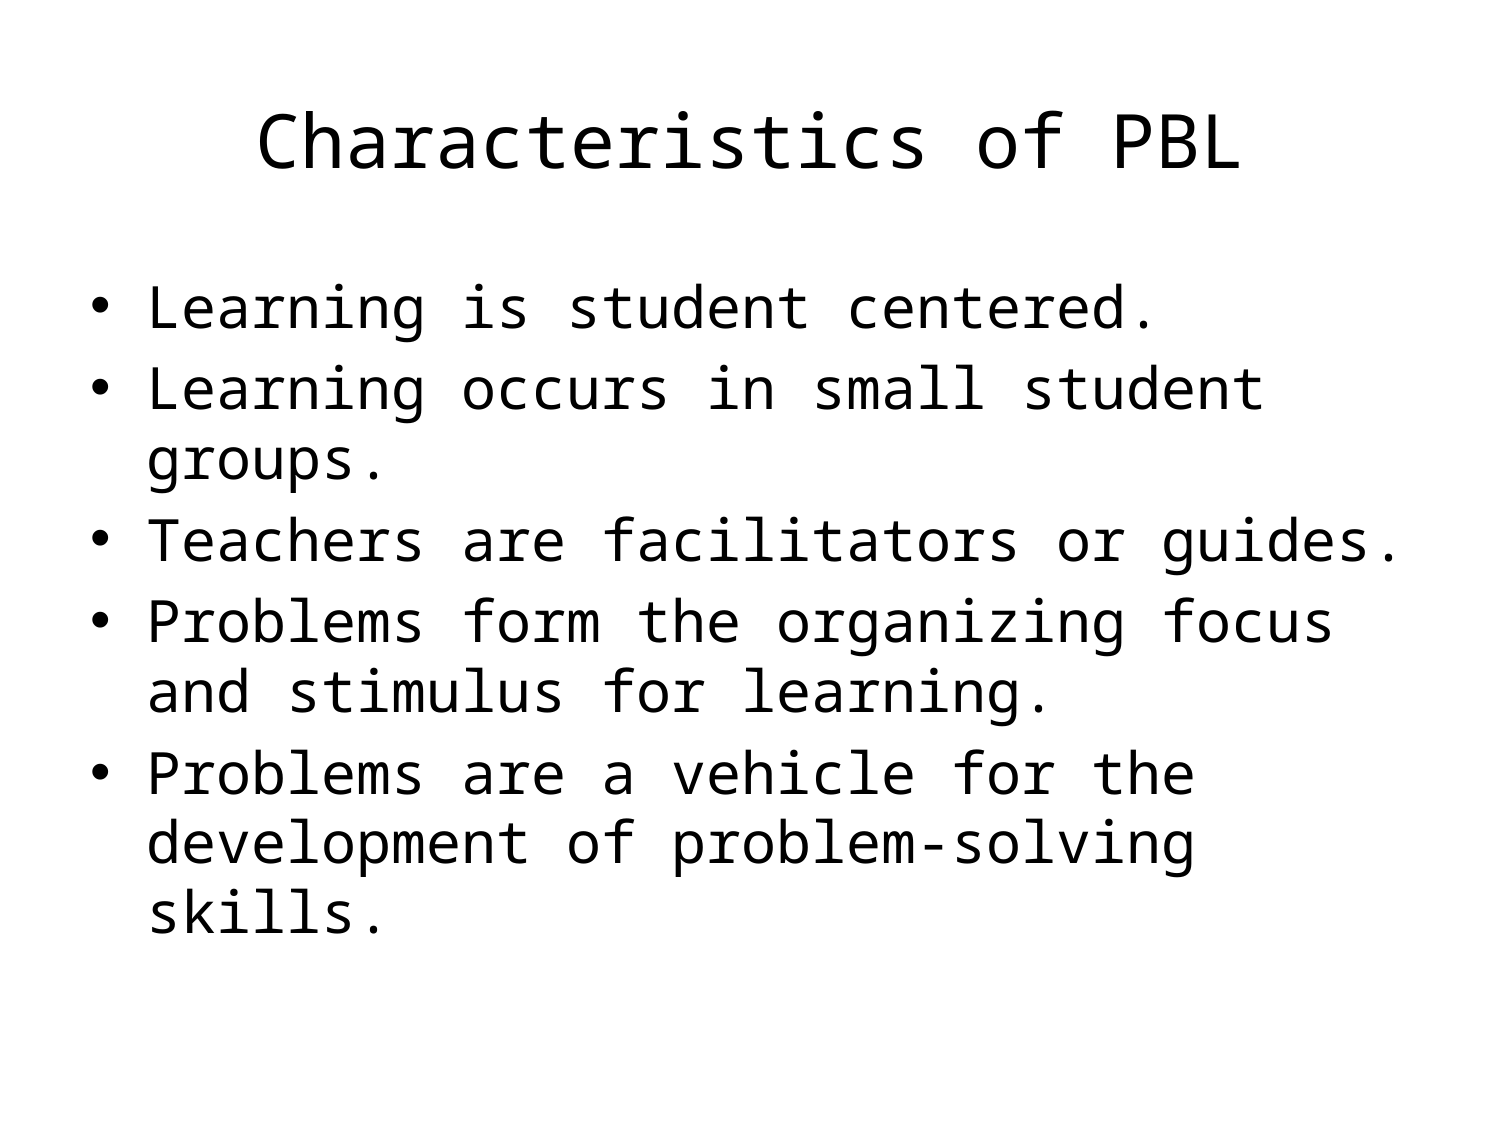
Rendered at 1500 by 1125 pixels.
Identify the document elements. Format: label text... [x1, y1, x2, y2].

list Learning is student centered. Learning occurs in small student groups. Teachers are facilitators or guides. Problems form the organizing focus and stimulus for learning. Problems are a vehicle for the development of problem-solving skills. [75, 262, 1425, 1005]
title Characteristics of PBL [75, 45, 1425, 233]
